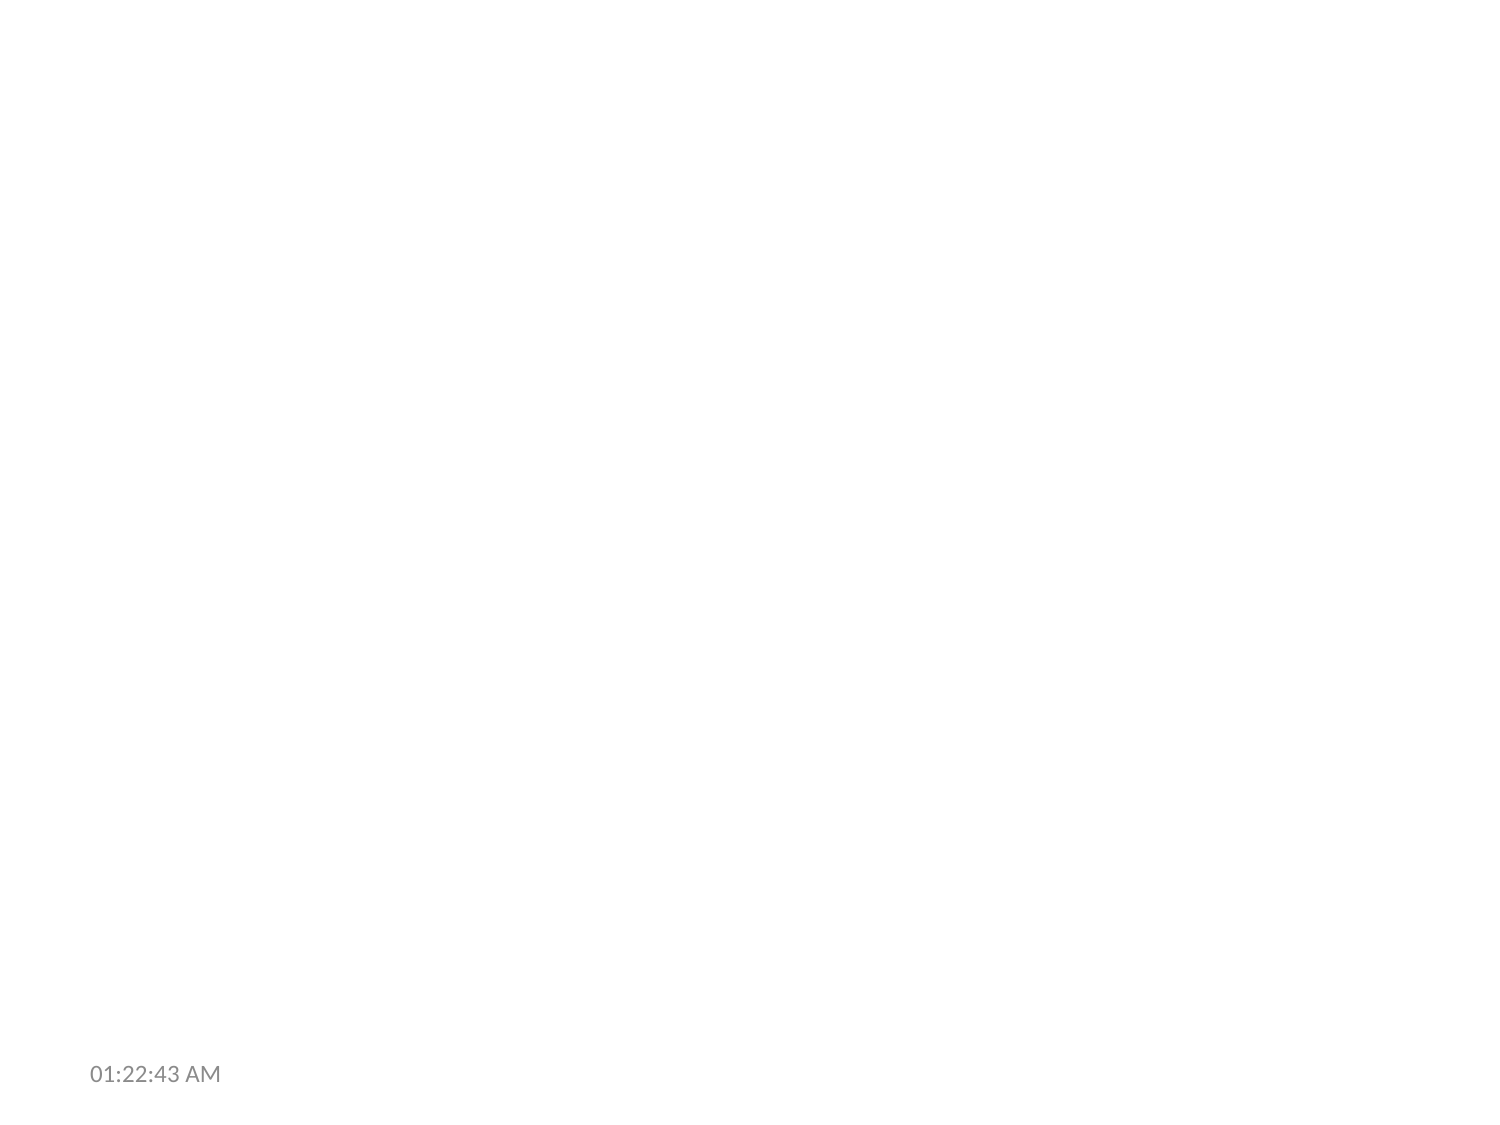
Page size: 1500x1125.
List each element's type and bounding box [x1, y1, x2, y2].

slide_number [75, 1042, 425, 1103]
